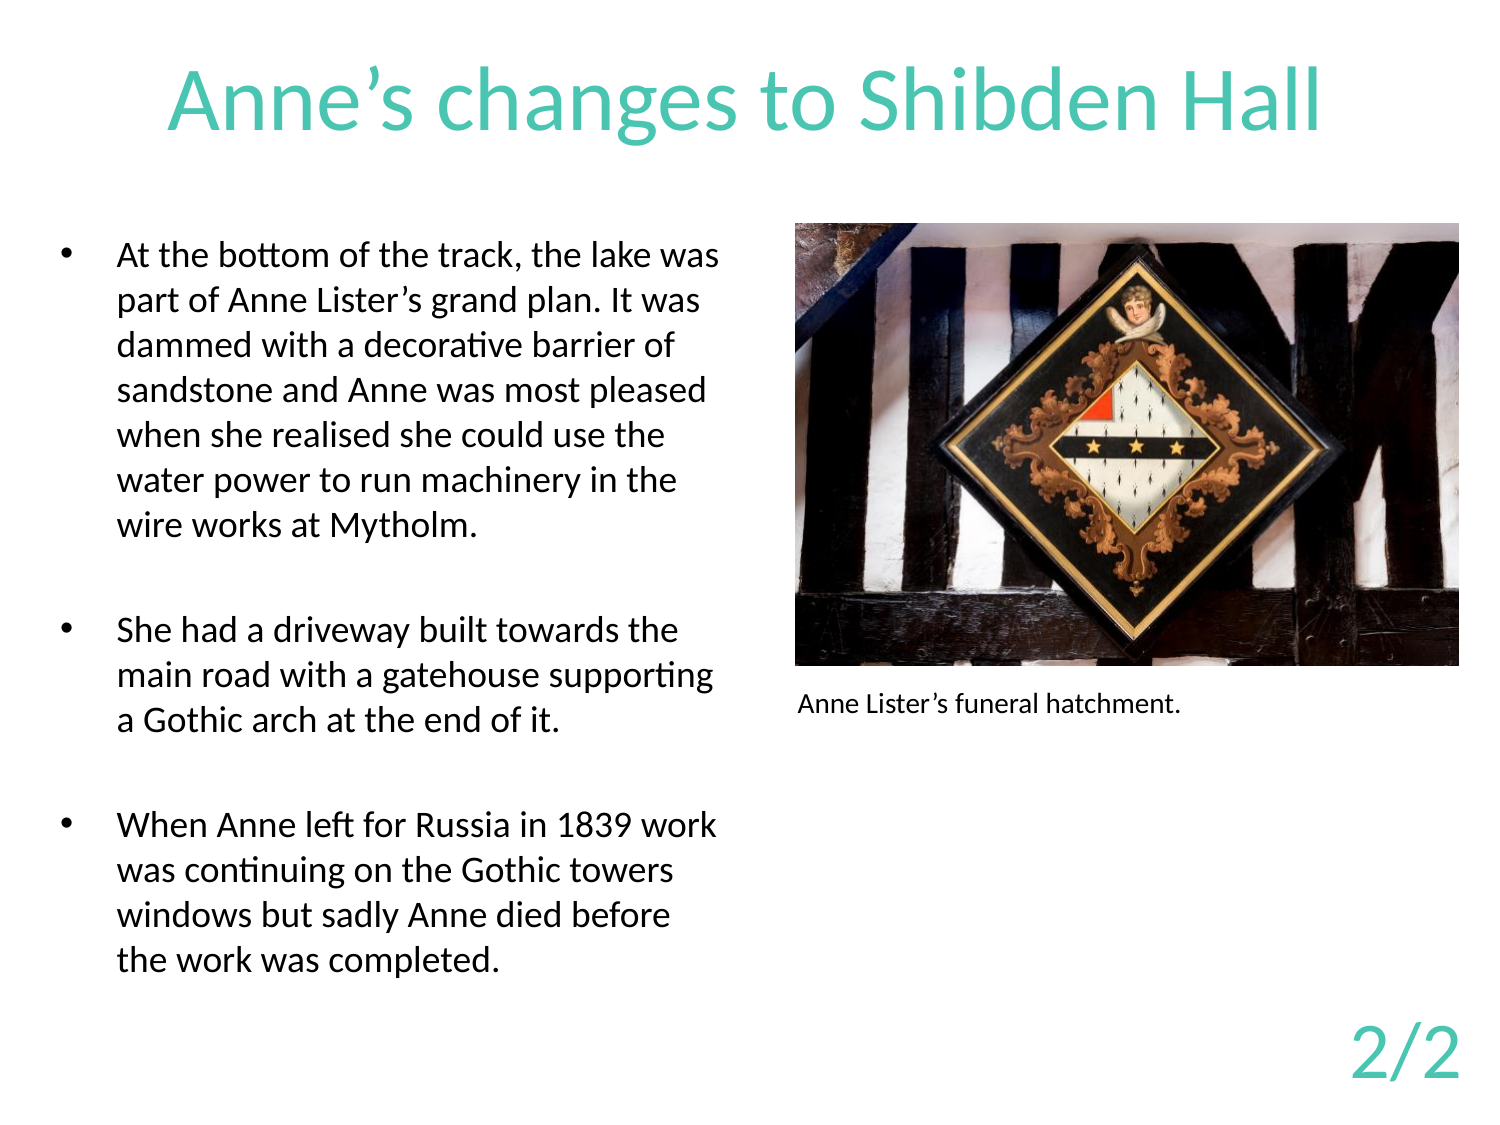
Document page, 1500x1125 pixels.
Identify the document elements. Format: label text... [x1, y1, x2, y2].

title Anne’s changes to Shibden Hall [71, 0, 1422, 188]
text_box 2/2 [1328, 952, 1485, 1125]
text_box Anne Lister’s funeral hatchment. [782, 677, 1409, 727]
list At the bottom of the track, the lake was part of Anne Lister’s grand plan. It was dammed with a decorative barrier of sandstone and Anne was most pleased when she realised she could use the water power to run machinery in the wire works at Mytholm. She had a driveway built towards the main road with a gatehouse supporting a Gothic arch at the end of it. When Anne left for Russia in 1839 work was continuing on the Gothic towers windows but sadly Anne died before the work was completed. [45, 179, 744, 1125]
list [795, 223, 1459, 667]
